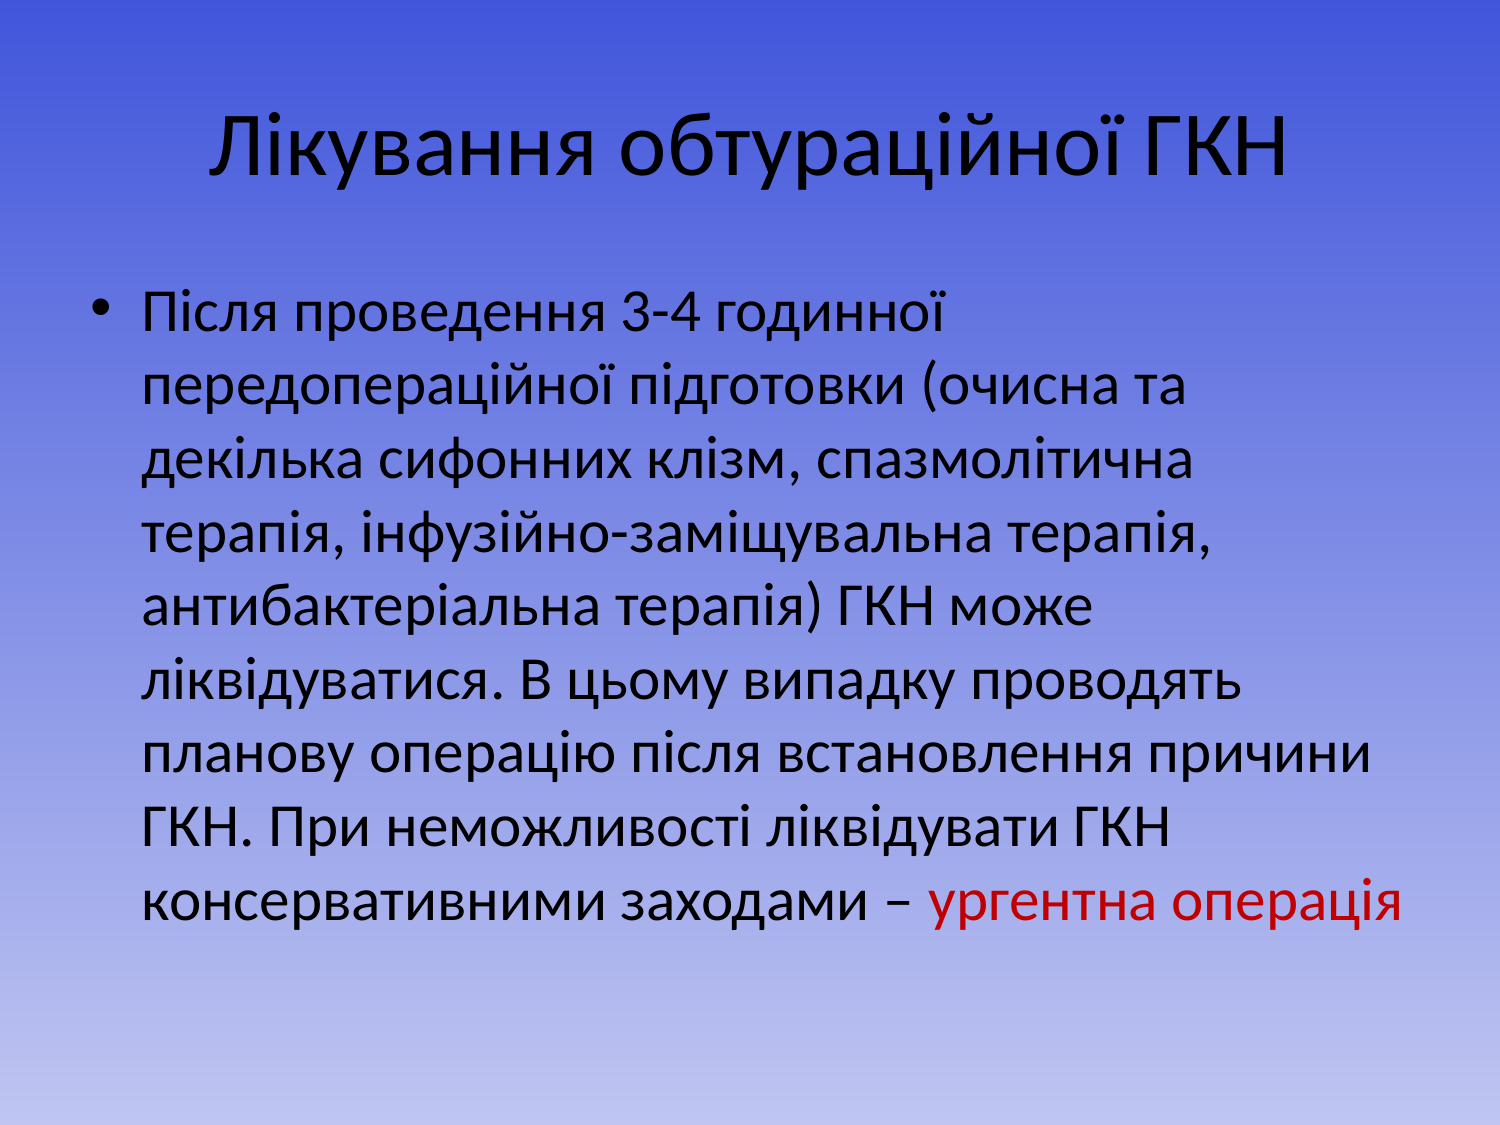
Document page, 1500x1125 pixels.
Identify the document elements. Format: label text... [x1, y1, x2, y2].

list Після проведення 3-4 годинної передопераційної підготовки (очисна та декілька сифонних клізм, спазмолітична терапія, інфузійно-заміщувальна терапія, антибактеріальна терапія) ГКН може ліквідуватися. В цьому випадку проводять планову операцію після встановлення причини ГКН. При неможливості ліквідувати ГКН консервативними заходами – ургентна операція [75, 262, 1425, 1005]
title Лікування обтураційної ГКН [75, 45, 1425, 233]
